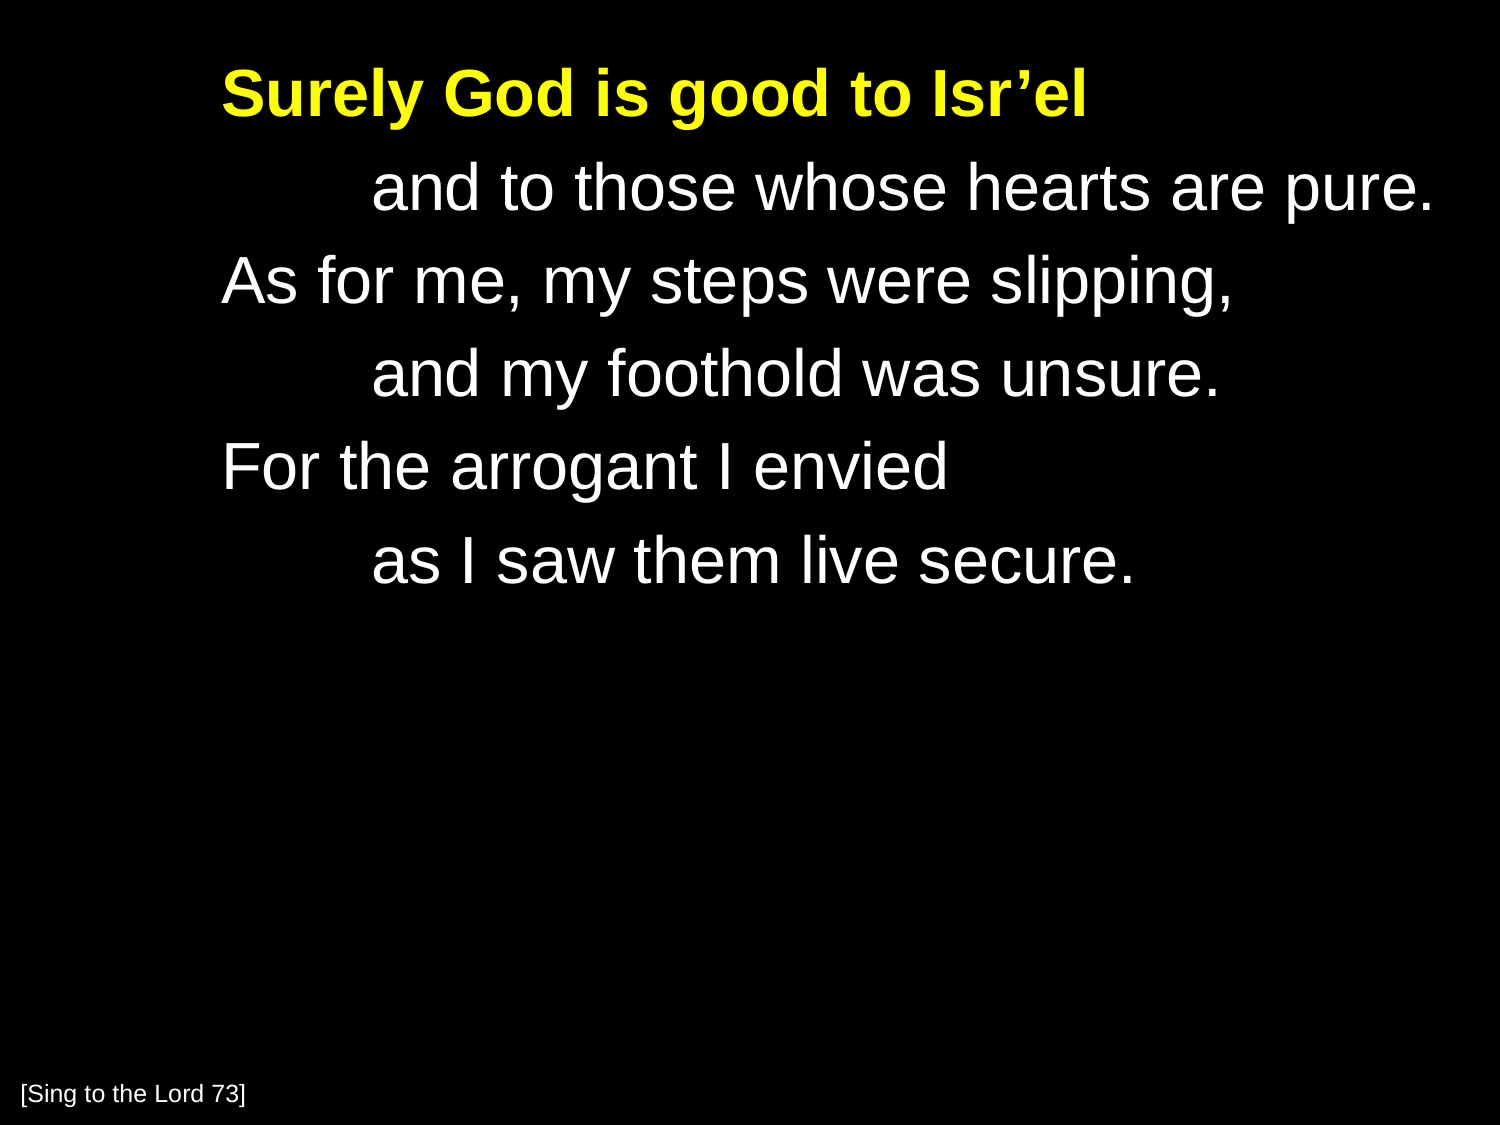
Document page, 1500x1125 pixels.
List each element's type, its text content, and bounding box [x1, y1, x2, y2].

text_box [Sing to the Lord 73] [5, 1070, 526, 1115]
list Surely God is good to Isr’el and to those whose hearts are pure. As for me, my steps were slipping, and my foothold was unsure. For the arrogant I envied as I saw them live secure. [0, 42, 1500, 1047]
